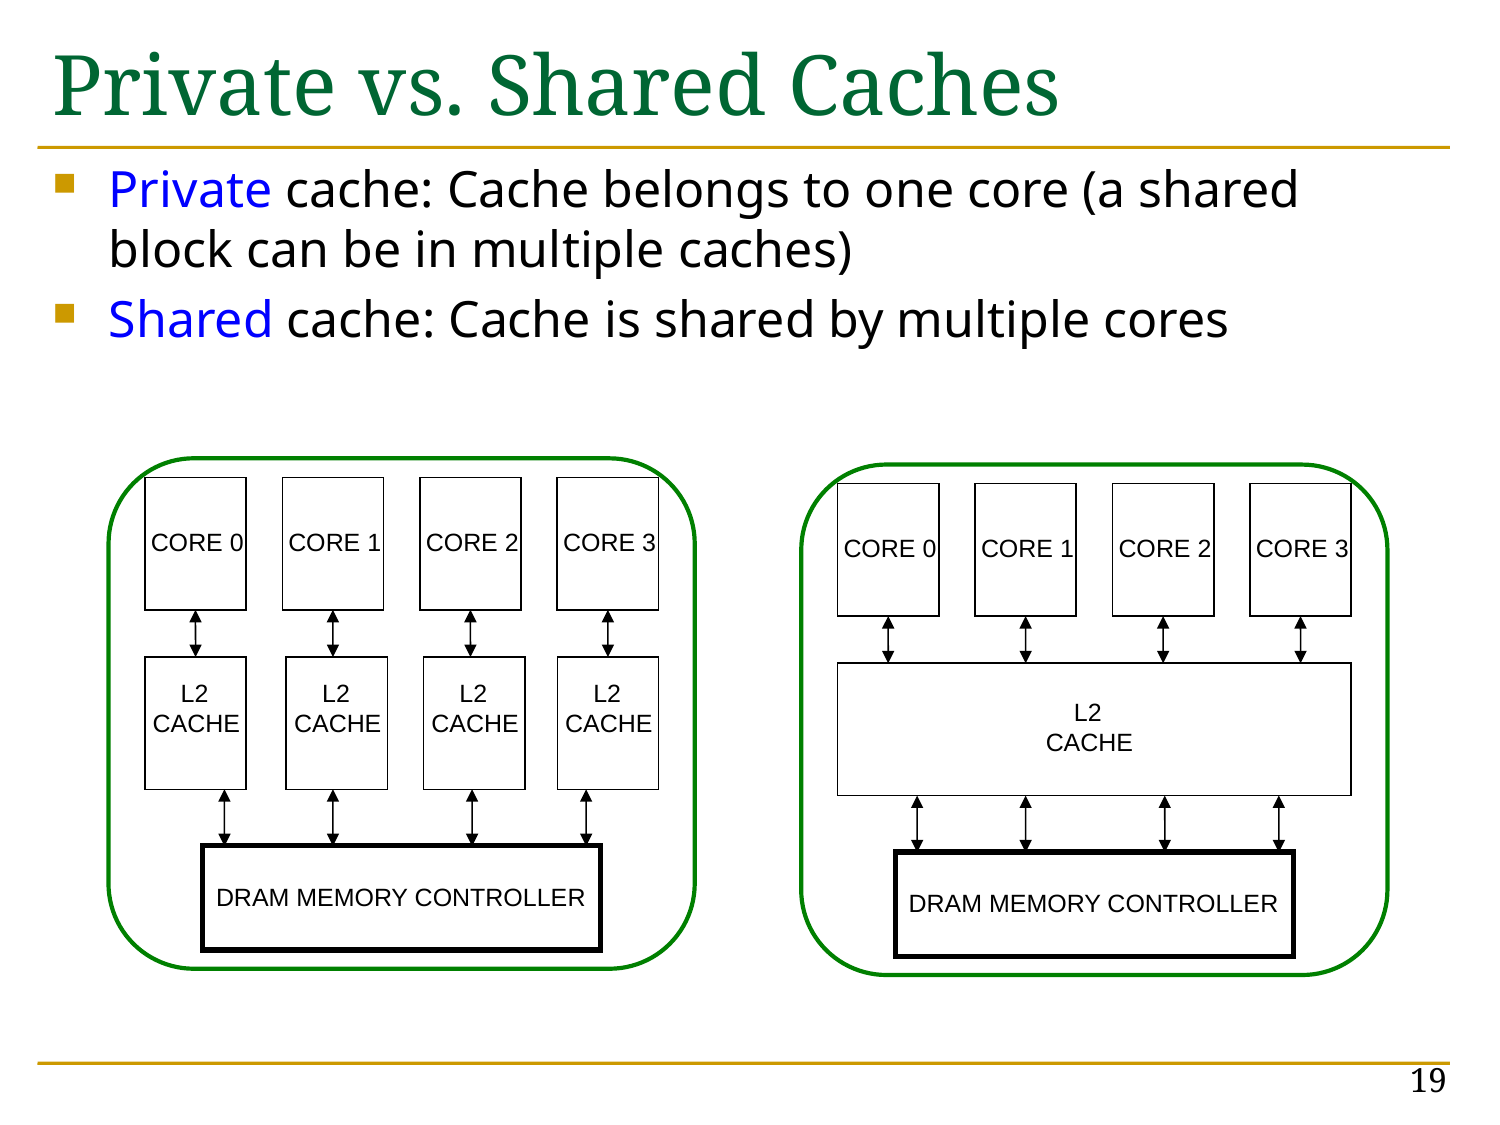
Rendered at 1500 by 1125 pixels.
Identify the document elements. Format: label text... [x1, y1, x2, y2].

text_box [108, 458, 695, 969]
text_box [800, 464, 1388, 976]
list Private cache: Cache belongs to one core (a shared block can be in multiple caches) Shared cache: Cache is shared by multiple cores [37, 149, 1450, 1016]
title Private vs. Shared Caches [37, 24, 1450, 149]
slide_number 19 [1111, 1036, 1462, 1112]
